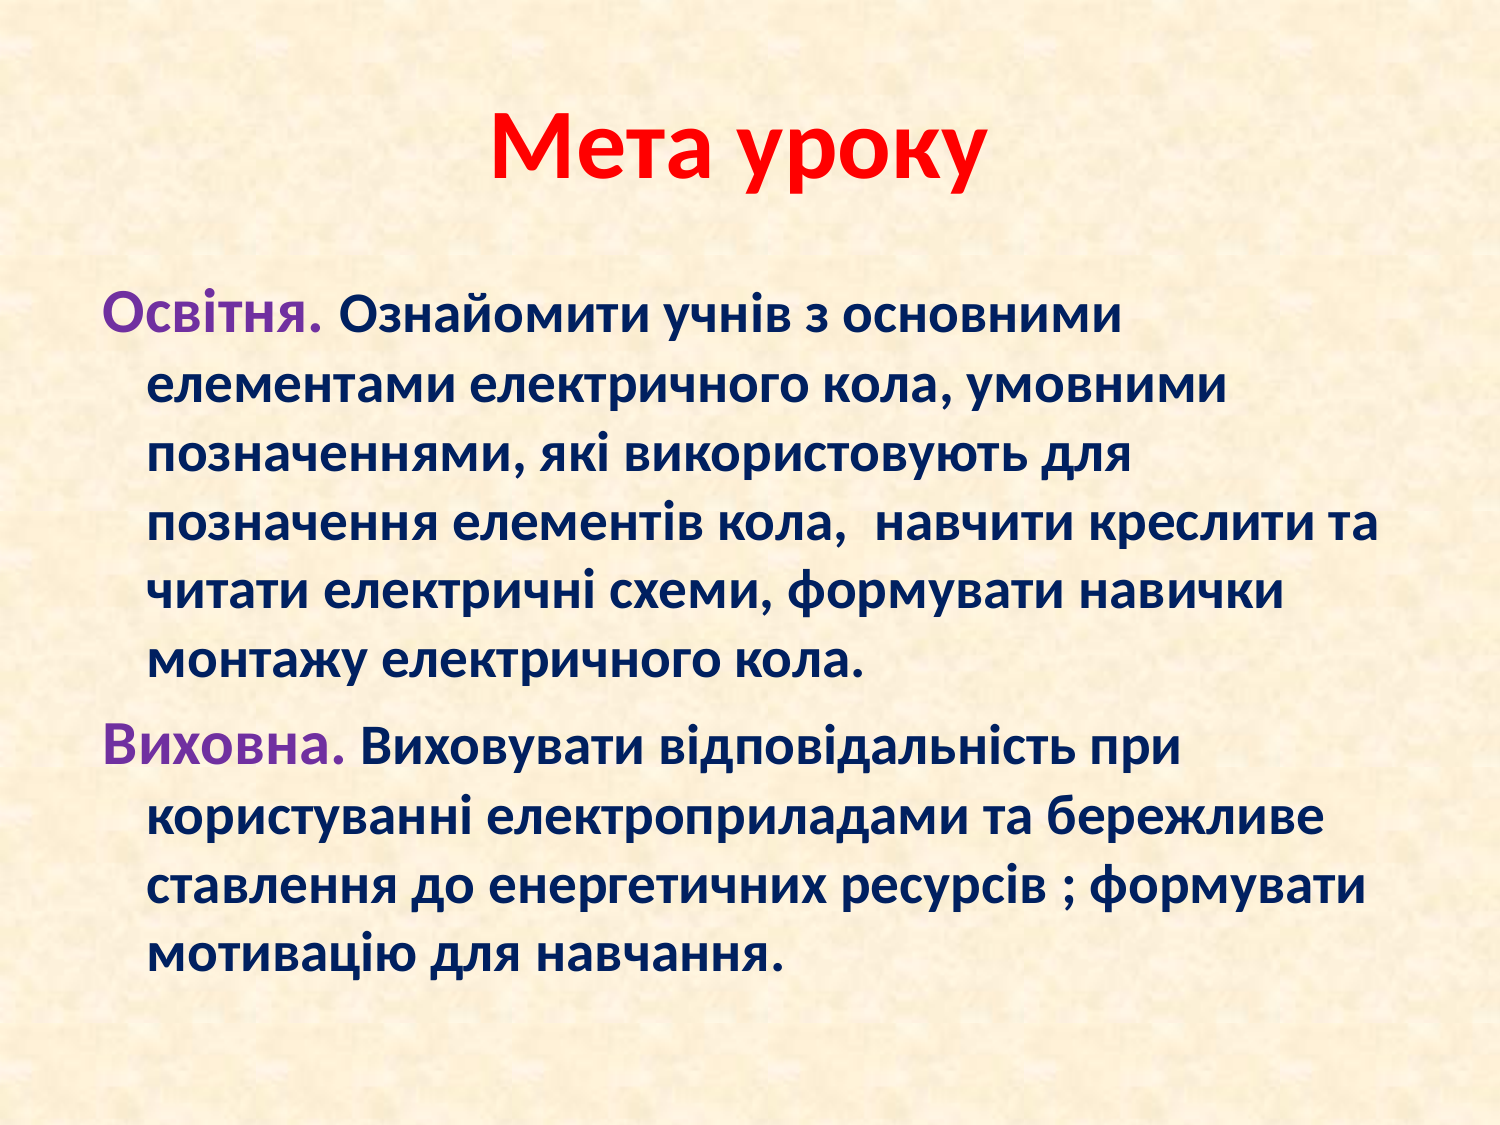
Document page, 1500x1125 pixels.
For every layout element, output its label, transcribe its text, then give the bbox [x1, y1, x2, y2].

picture [0, 0, 1500, 1125]
title Мета уроку [75, 45, 1425, 233]
list Освітня. Ознайомити учнів з основними елементами електричного кола, умовними позначеннями, які використовують для позначення елементів кола, навчити креслити та читати електричні схеми, формувати навички монтажу електричного кола. Виховна. Виховувати відповідальність при користуванні електроприладами та бережливе ставлення до енергетичних ресурсів ; формувати мотивацію для навчання. [75, 262, 1425, 1005]
